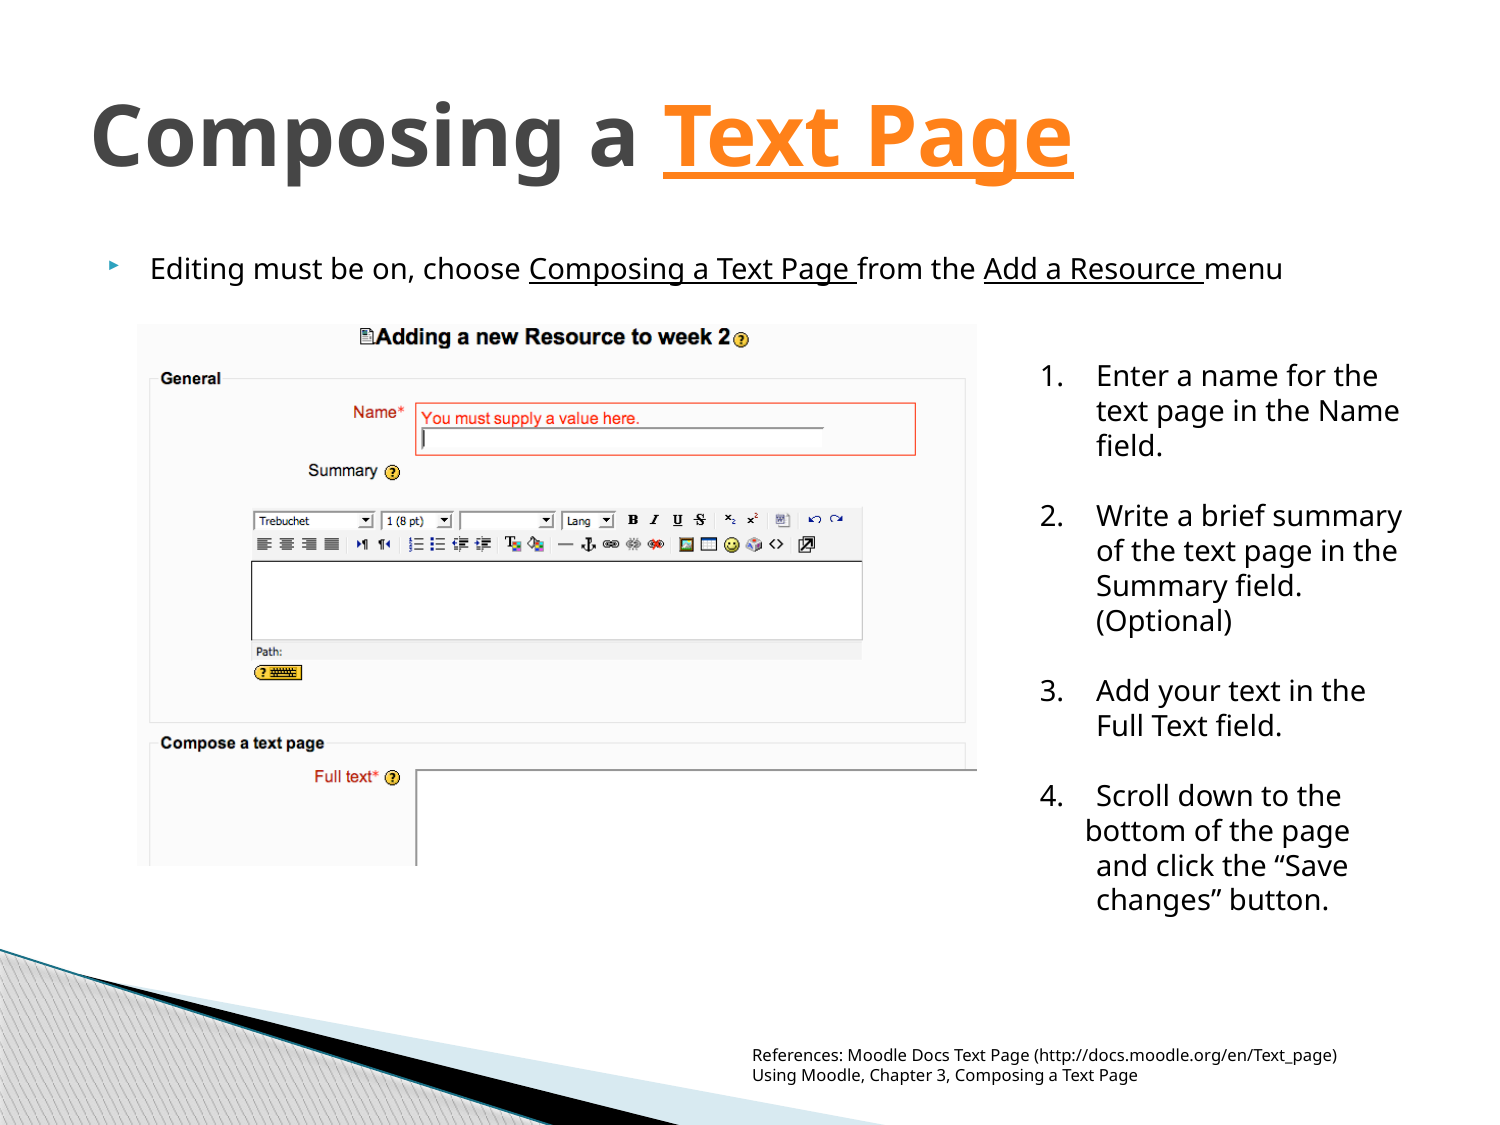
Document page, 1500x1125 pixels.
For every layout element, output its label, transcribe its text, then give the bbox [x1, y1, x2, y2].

text_box Enter a name for the text page in the Name field. Write a brief summary of the text page in the Summary field. (Optional) Add your text in the Full Text field. Scroll down to the bottom of the page and click the “Save changes” button. [1025, 349, 1425, 1029]
text_box References: Moodle Docs Text Page (http://docs.moodle.org/en/Text_page) Using Moodle, Chapter 3, Composing a Text Page [737, 1037, 1425, 1093]
list Editing must be on, choose Composing a Text Page from the Add a Resource menu [75, 243, 1425, 986]
picture [137, 324, 977, 866]
title Composing a Text Page [75, 45, 1425, 233]
